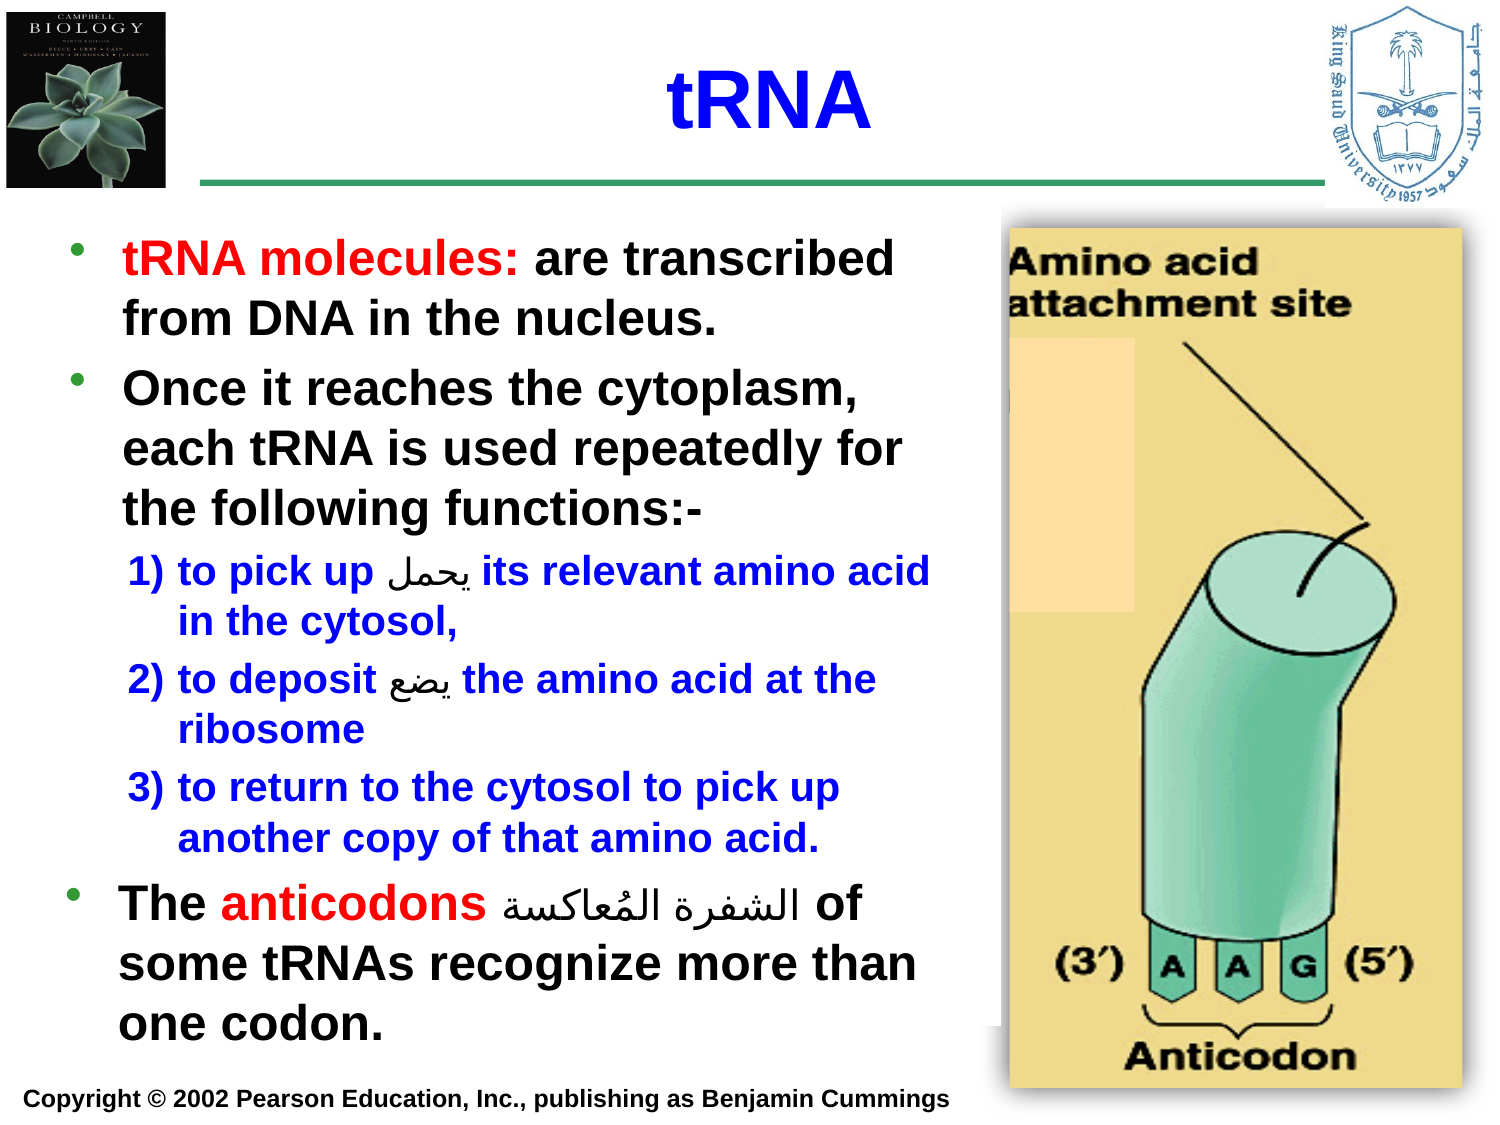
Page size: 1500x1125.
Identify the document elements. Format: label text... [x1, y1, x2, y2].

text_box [174, 216, 1463, 1088]
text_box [5, 0, 1488, 209]
list tRNA molecules: are transcribed from DNA in the nucleus. Once it reaches the cytoplasm, each tRNA is used repeatedly for the following functions:- to pick up يحمل its relevant amino acid in the cytosol, to deposit يضع the amino acid at the ribosome to return to the cytosol to pick up another copy of that amino acid. The anticodons الشفرة المُعاكسة of some tRNAs recognize more than one codon. [50, 217, 169, 1058]
text_box Copyright © 2002 Pearson Education, Inc., publishing as Benjamin Cummings [0, 1074, 975, 1125]
